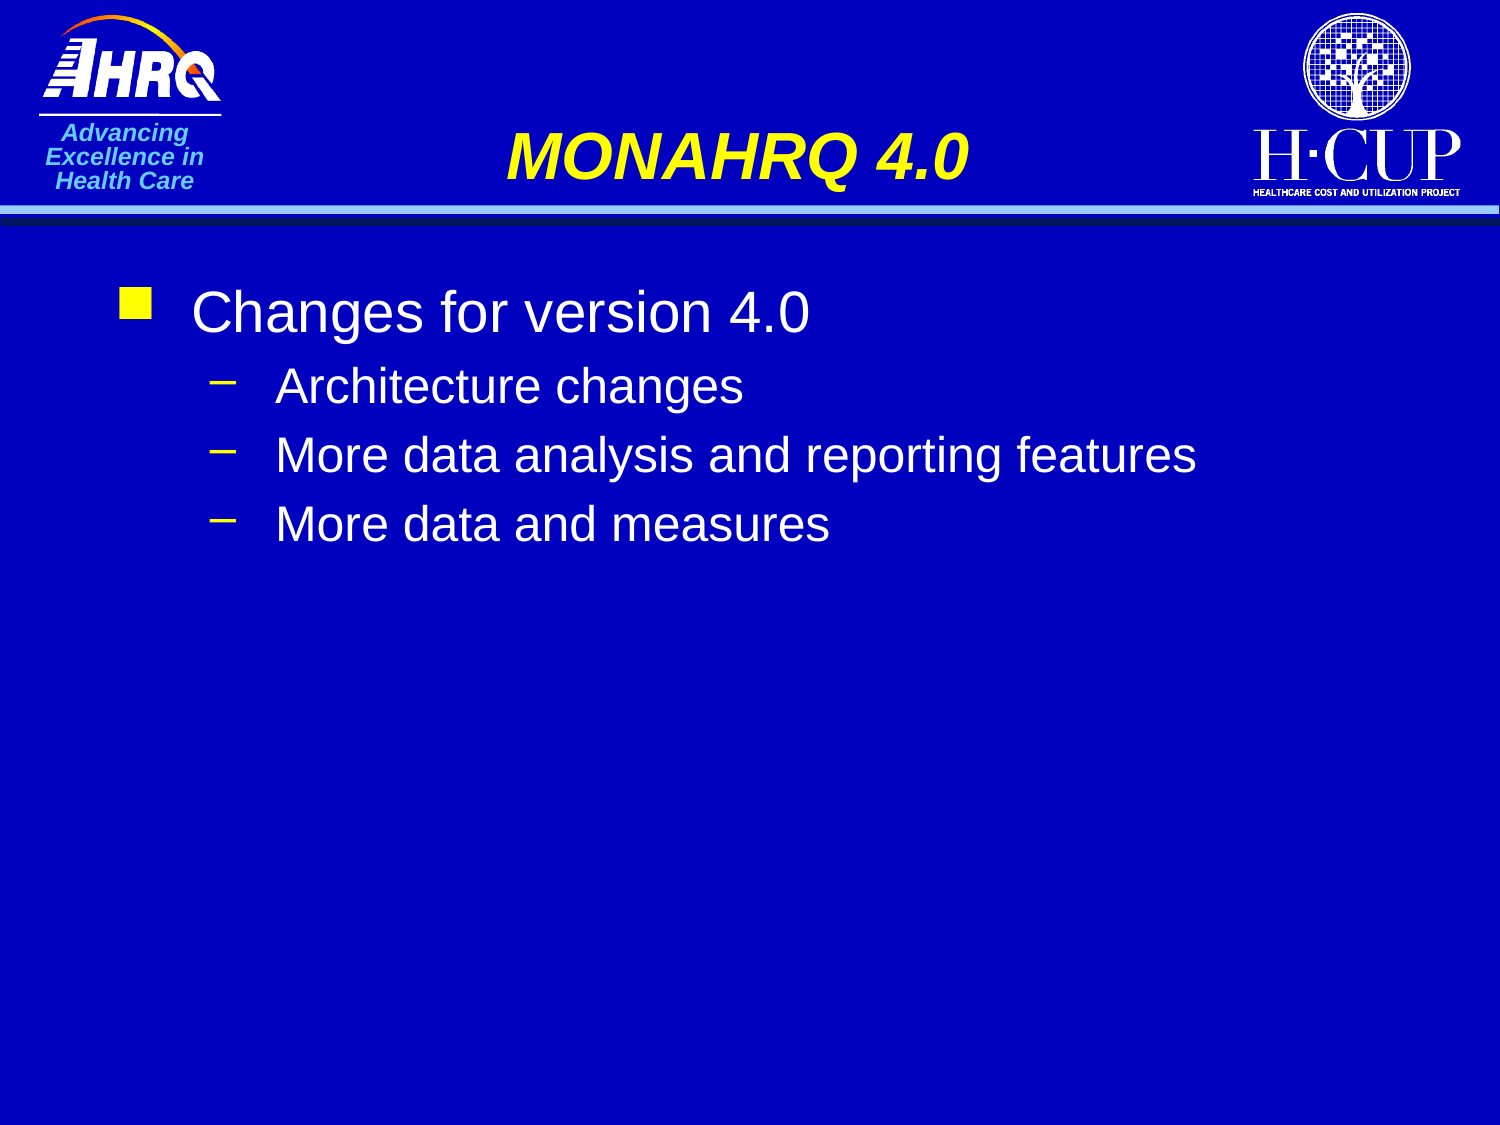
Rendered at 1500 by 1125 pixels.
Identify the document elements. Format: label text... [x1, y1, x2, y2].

list Changes for version 4.0 Architecture changes More data analysis and reporting features More data and measures [99, 274, 1412, 751]
picture [1250, 10, 1463, 199]
title MONAHRQ 4.0 [238, 74, 1238, 202]
picture [39, 12, 224, 104]
